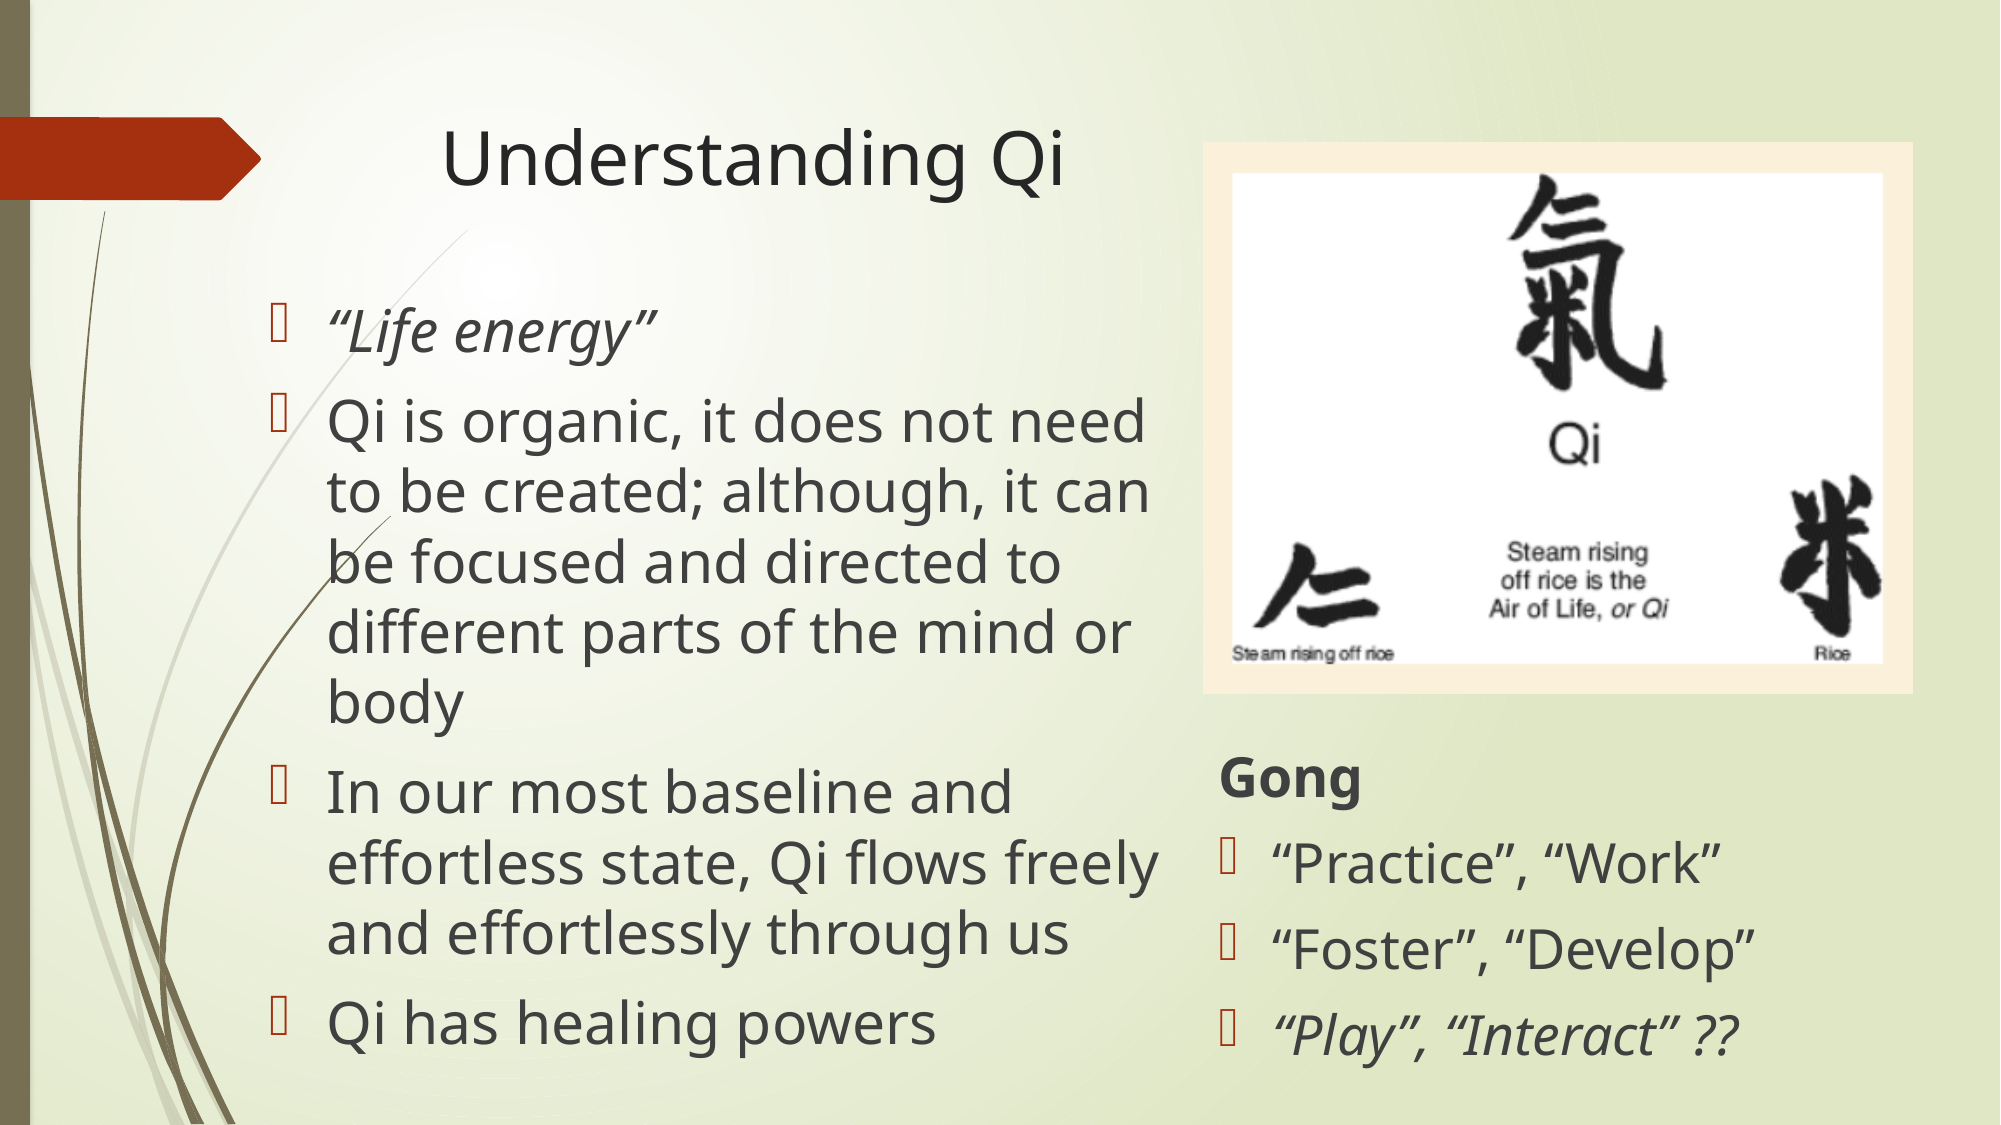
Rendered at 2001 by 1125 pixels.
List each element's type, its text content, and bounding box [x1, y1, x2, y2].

title Understanding Qi [425, 102, 1888, 286]
text_box Gong “Practice”, “Work” “Foster”, “Develop” “Play”, “Interact” ?? [1203, 734, 1888, 1075]
list “Life energy” Qi is organic, it does not need to be created; although, it can be focused and directed to different parts of the mind or body In our most baseline and effortless state, Qi flows freely and effortlessly through us Qi has healing powers [254, 286, 1204, 1075]
picture [1203, 142, 1914, 694]
